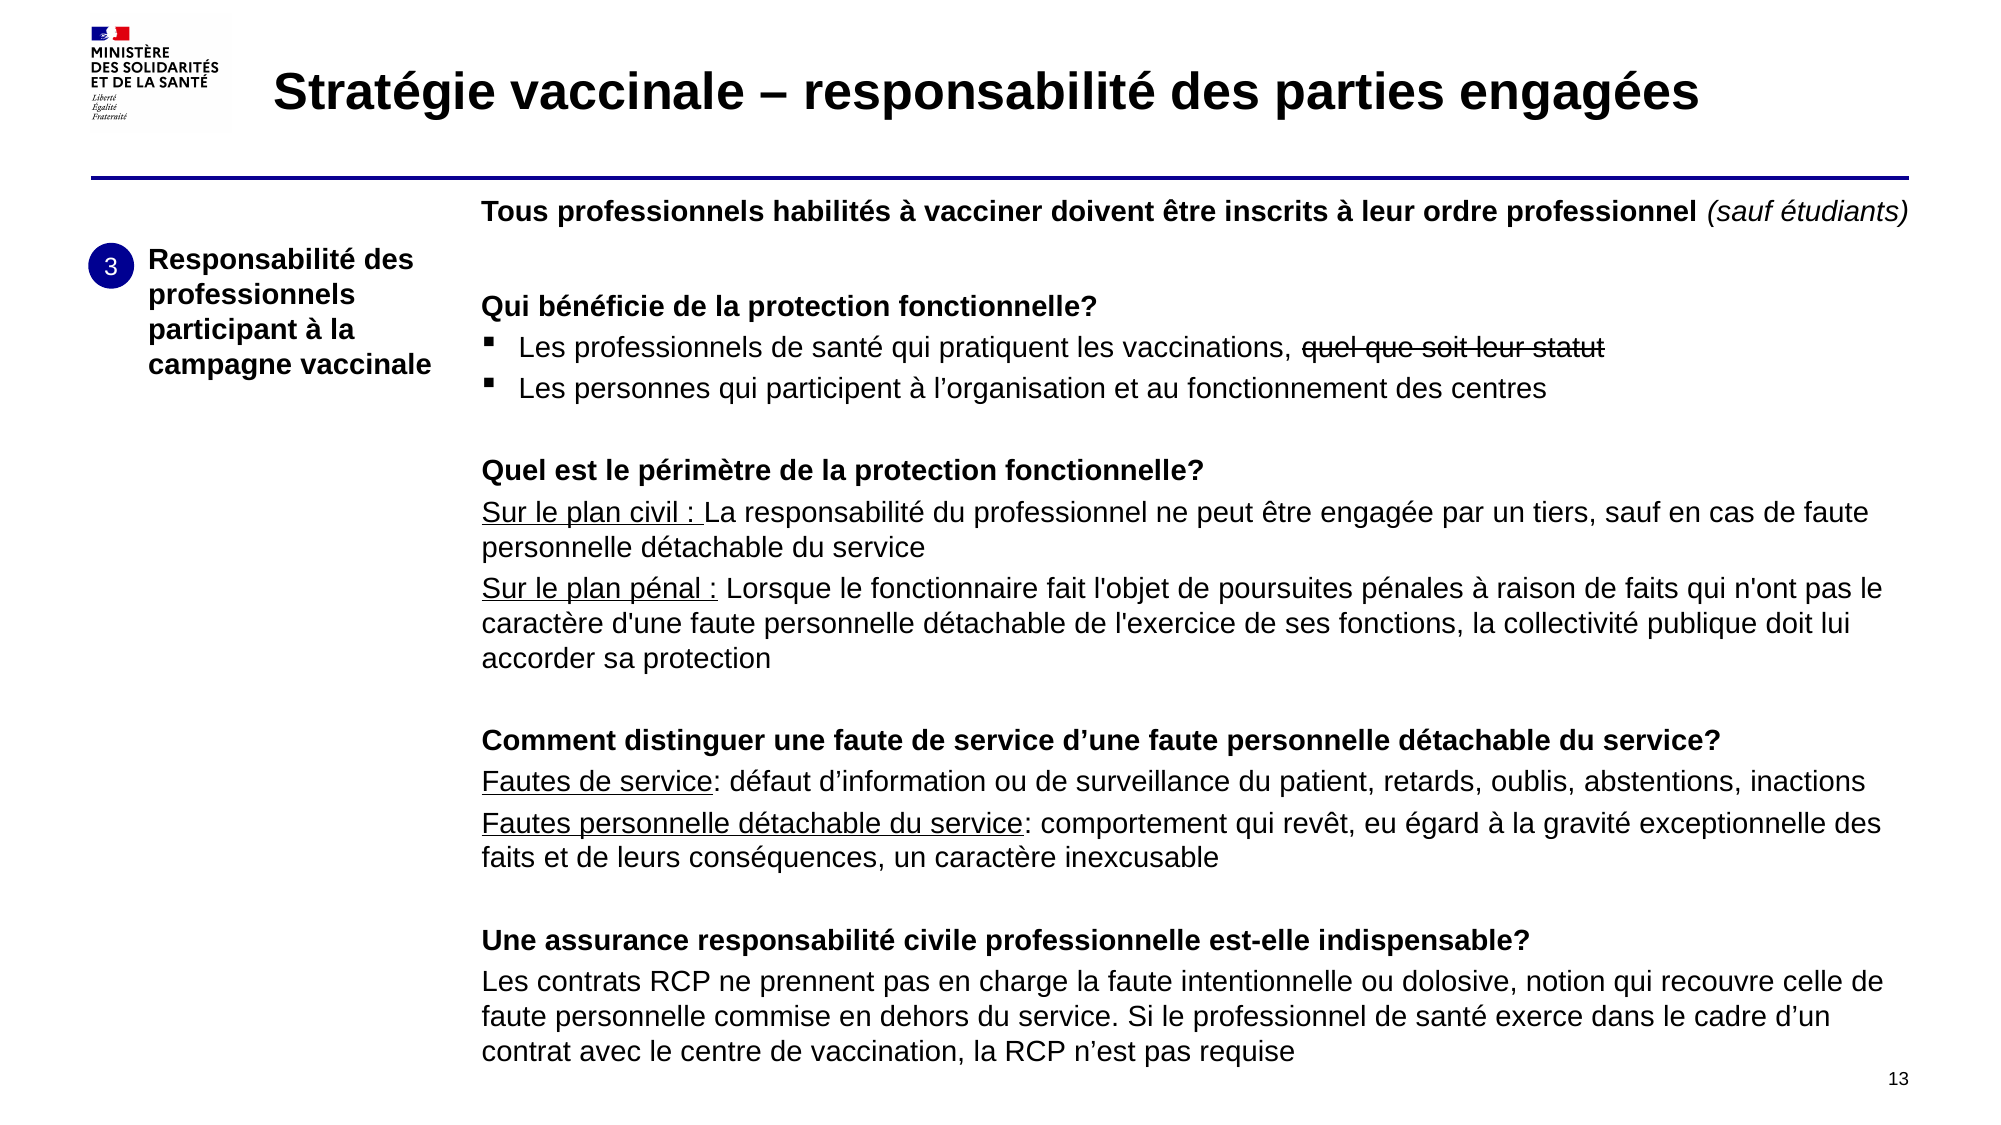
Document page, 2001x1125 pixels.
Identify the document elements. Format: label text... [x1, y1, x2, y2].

picture [90, 13, 232, 133]
text_box 3 [87, 241, 136, 290]
text_box Stratégie vaccinale – responsabilité des parties engagées [273, 57, 1934, 121]
text_box Tous professionnels habilités à vacciner doivent être inscrits à leur ordre professionnel (sauf étudiants) Qui bénéficie de la protection fonctionnelle? Les professionnels de santé qui pratiquent les vaccinations, quel que soit leur statut Les personnes qui participent à l’organisation et au fonctionnement des centres Quel est le périmètre de la protection fonctionnelle? Sur le plan civil : La responsabilité du professionnel ne peut être engagée par un tiers, sauf en cas de faute personnelle détachable du service Sur le plan pénal : Lorsque le fonctionnaire fait l'objet de poursuites pénales à raison de faits qui n'ont pas le caractère d'une faute personnelle détachable de l'exercice de ses fonctions, la collectivité publique doit lui accorder sa protection Comment distinguer une faute de service d’une faute personnelle détachable du service? Fautes de service: défaut d’information ou de surveillance du patient, retards, oublis, abstentions, inactions Fautes personnelle détachable du service: comportement qui revêt, eu égard à la gravité exceptionnelle des faits et de leurs conséquences, un caractère inexcusable Une assurance responsabilité civile professionnelle est-elle indispensable? Les contrats RCP ne prennent pas en charge la faute intentionnelle ou dolosive, notion qui recouvre celle de faute personnelle commise en dehors du service. Si le professionnel de santé exerce dans le cadre d’un contrat avec le centre de vaccination, la RCP n’est pas requise [481, 163, 1911, 1068]
text_box Responsabilité des professionnels participant à la campagne vaccinale [148, 242, 481, 380]
